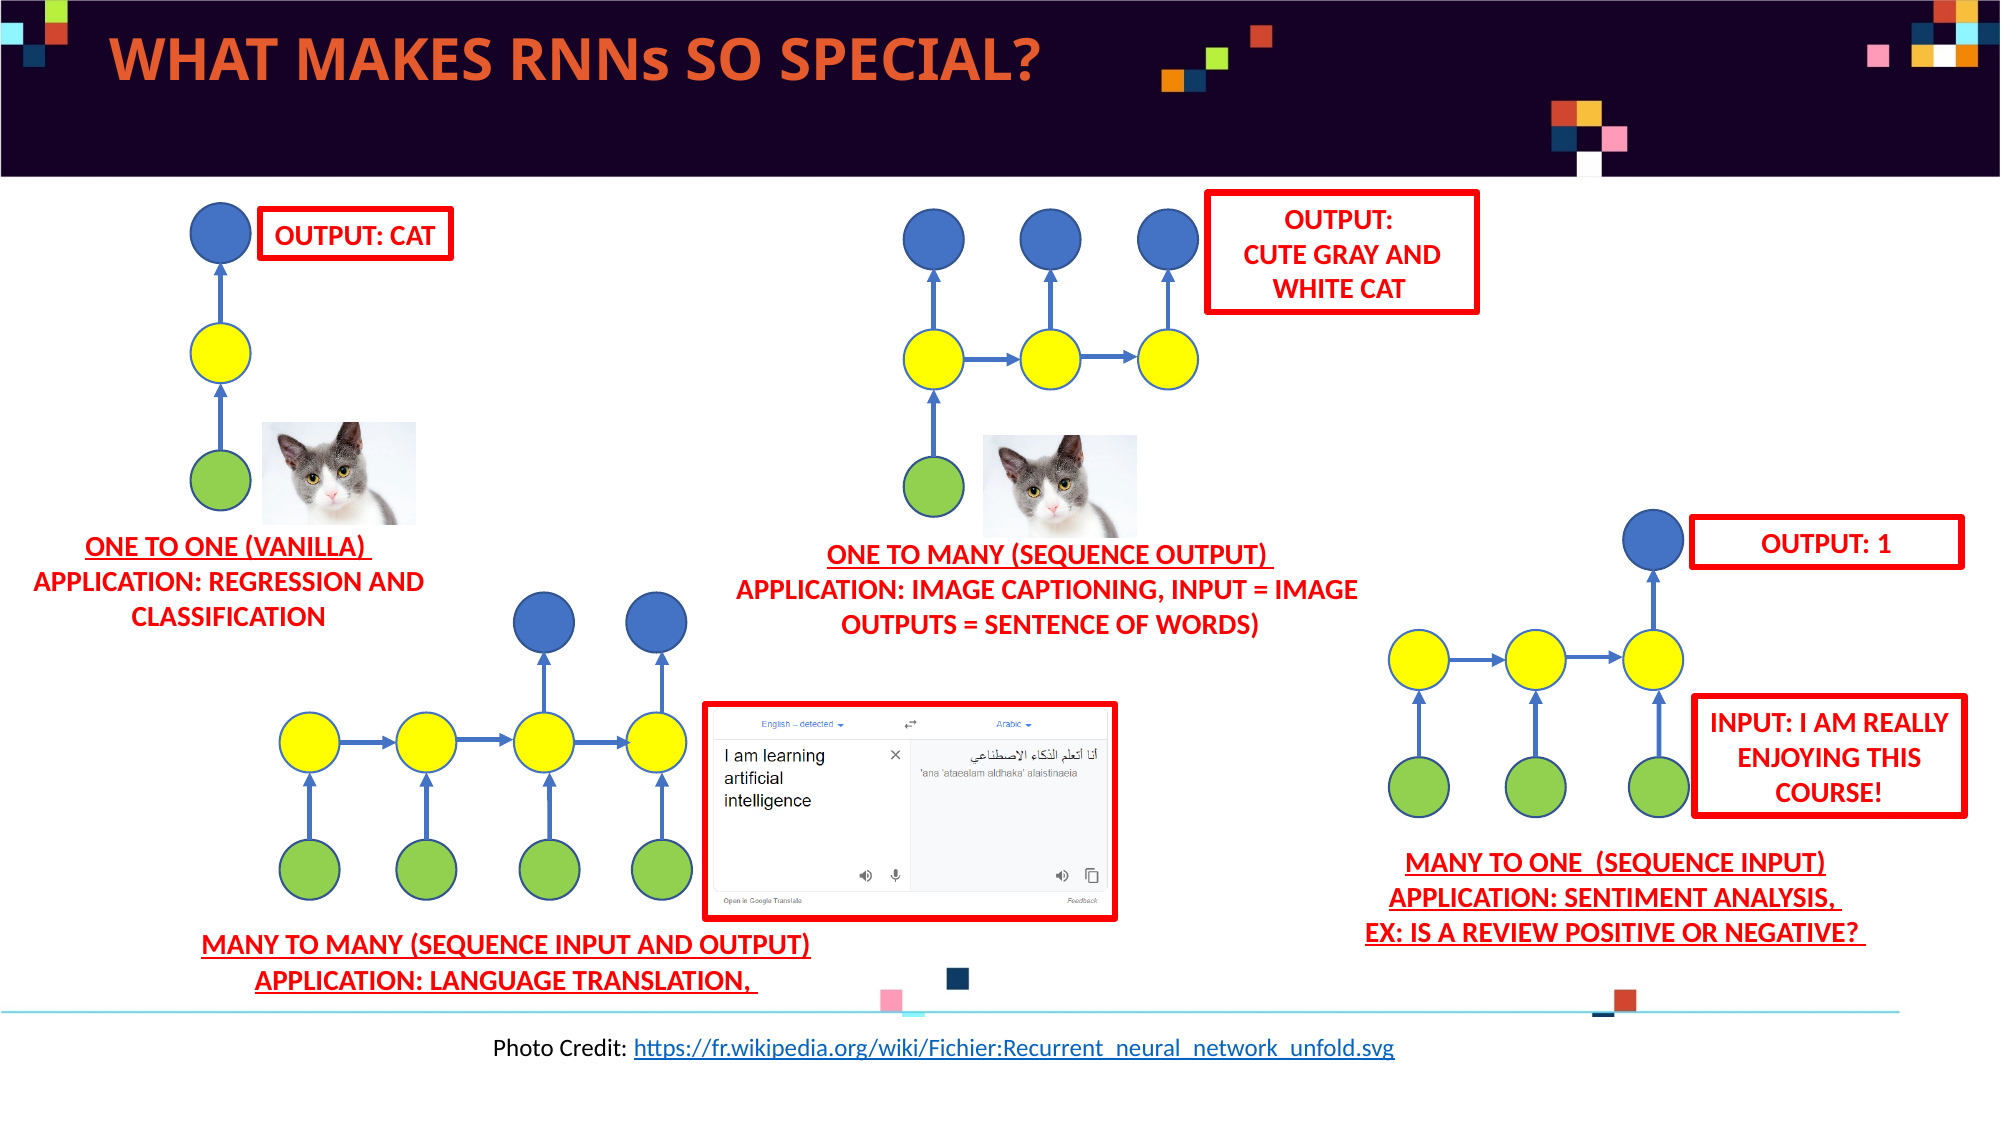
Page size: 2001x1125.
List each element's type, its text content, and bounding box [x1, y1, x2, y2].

text_box Photo Credit: https://fr.wikipedia.org/wiki/Fichier:Recurrent_neural_network_unfold.svg [478, 1024, 2000, 1099]
picture [0, 0, 2000, 1018]
